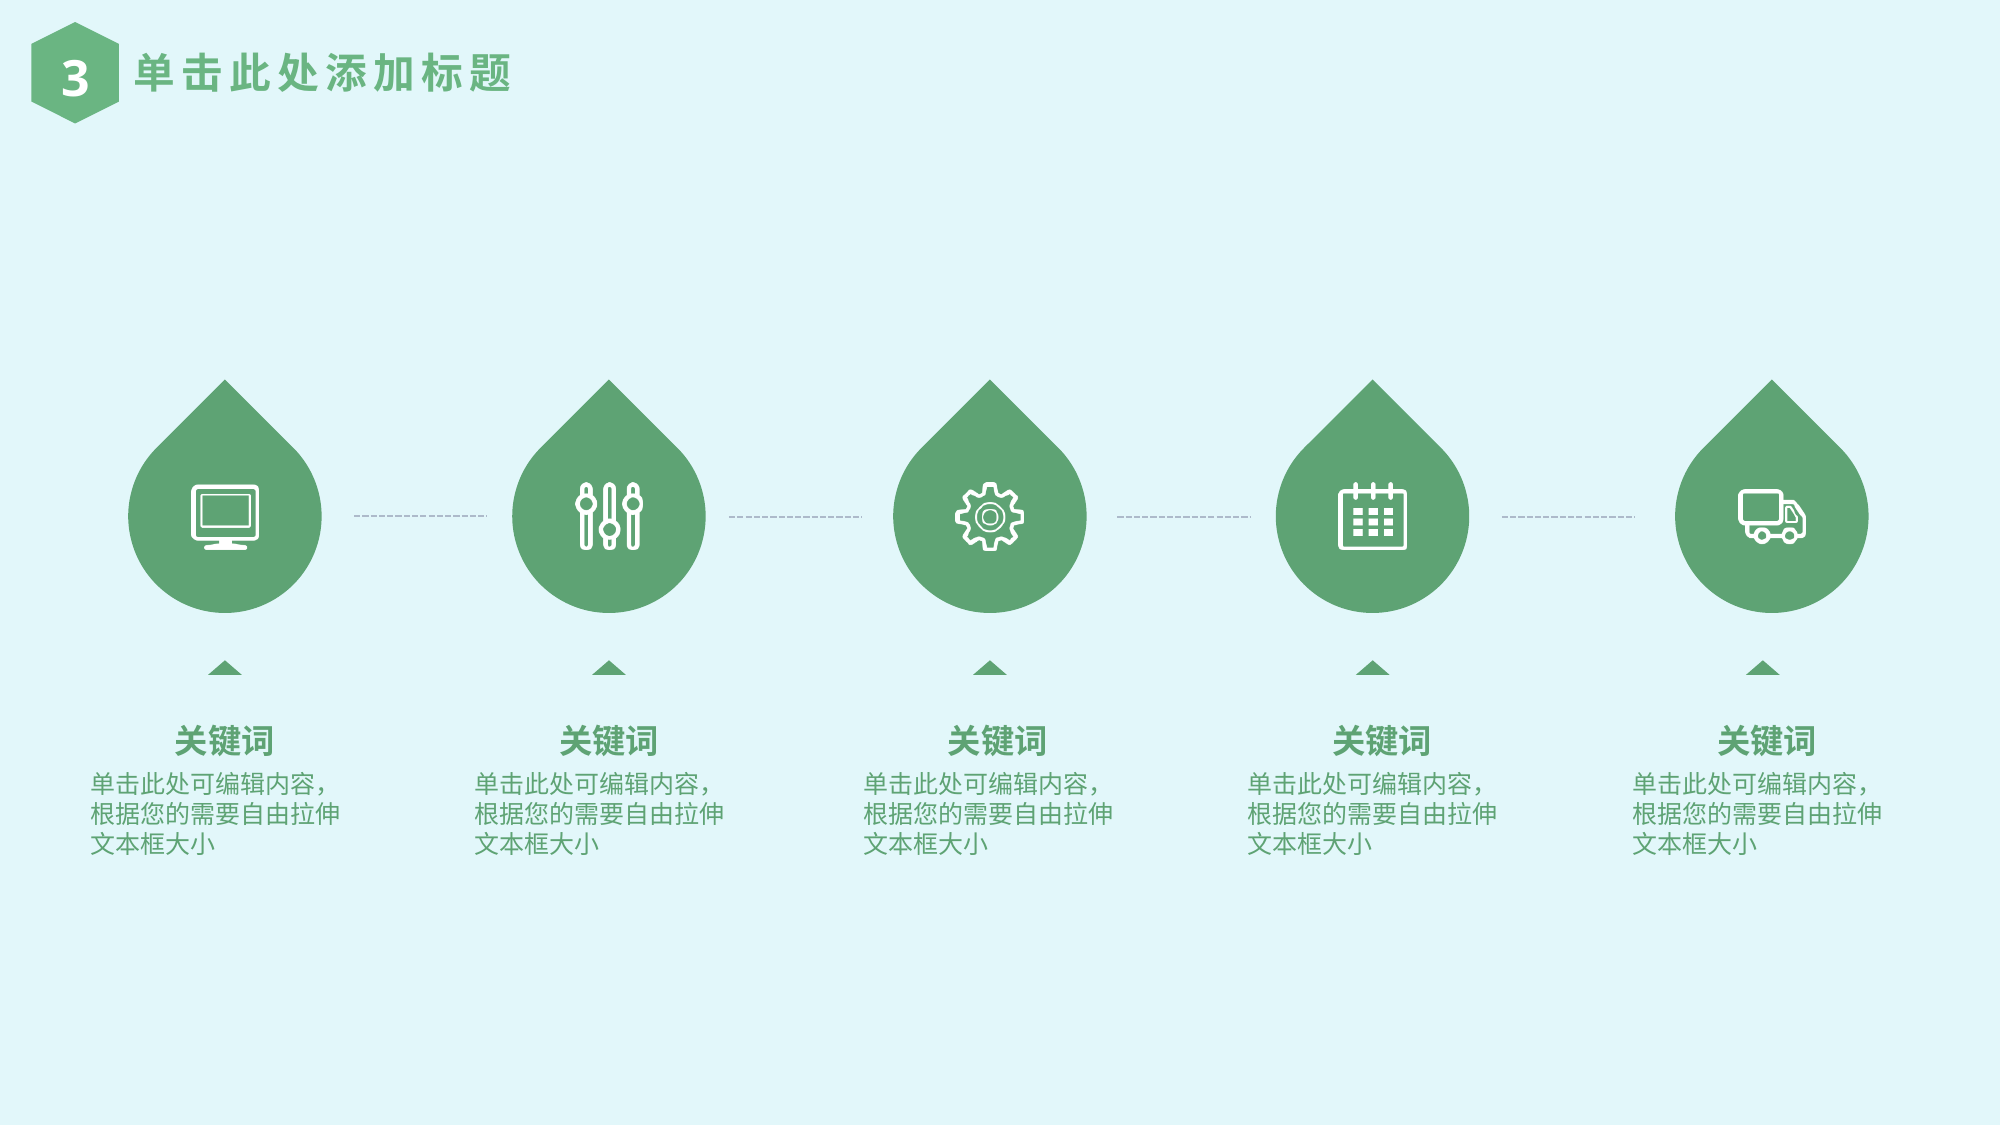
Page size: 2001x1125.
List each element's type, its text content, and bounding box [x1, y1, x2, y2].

text_box [208, 660, 242, 675]
text_box [1675, 379, 1869, 613]
text_box [1275, 379, 1470, 613]
text_box [1355, 660, 1390, 675]
picture [1737, 482, 1806, 550]
text_box 单击此处可编辑内容，根据您的需要自由拉伸文本框大小 [1632, 768, 1908, 859]
text_box [128, 379, 322, 613]
text_box 关键词 [417, 720, 801, 761]
picture [191, 482, 259, 551]
text_box [1745, 660, 1780, 675]
text_box [973, 660, 1007, 675]
picture [1338, 482, 1407, 550]
picture [955, 482, 1024, 551]
text_box [30, 20, 118, 111]
text_box [512, 379, 706, 613]
text_box 关键词 [33, 720, 417, 761]
text_box 关键词 [1575, 720, 1960, 761]
text_box 单击此处可编辑内容，根据您的需要自由拉伸文本框大小 [1247, 768, 1523, 859]
text_box 单击此处添加标题 [118, 39, 570, 105]
text_box 3 [46, 39, 104, 114]
text_box [53, 114, 97, 125]
text_box 单击此处可编辑内容，根据您的需要自由拉伸文本框大小 [90, 768, 366, 859]
text_box [893, 379, 1087, 613]
text_box 单击此处可编辑内容，根据您的需要自由拉伸文本框大小 [474, 768, 750, 859]
text_box [592, 660, 626, 675]
text_box 关键词 [1190, 720, 1574, 761]
picture [575, 482, 643, 550]
text_box 关键词 [806, 720, 1190, 761]
text_box 单击此处可编辑内容，根据您的需要自由拉伸文本框大小 [863, 768, 1138, 859]
